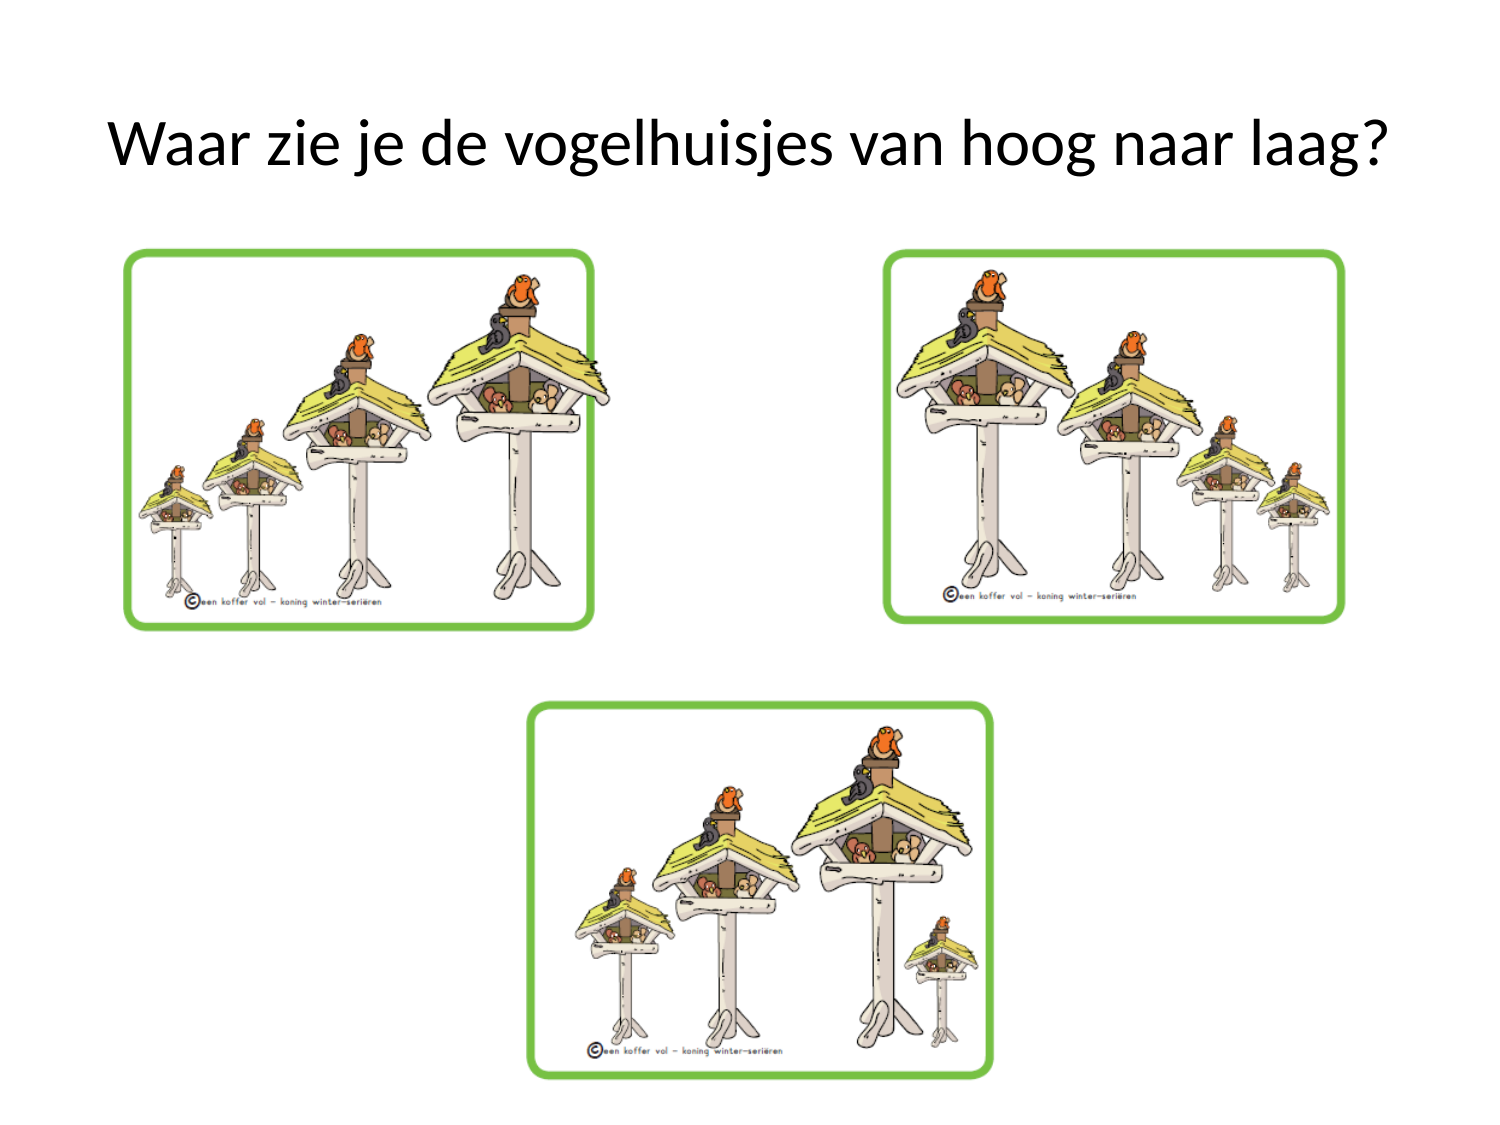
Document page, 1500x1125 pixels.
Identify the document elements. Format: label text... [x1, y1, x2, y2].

picture [123, 243, 613, 634]
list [879, 243, 1349, 630]
picture [525, 692, 999, 1090]
title Waar zie je de vogelhuisjes van hoog naar laag? [75, 45, 1425, 233]
